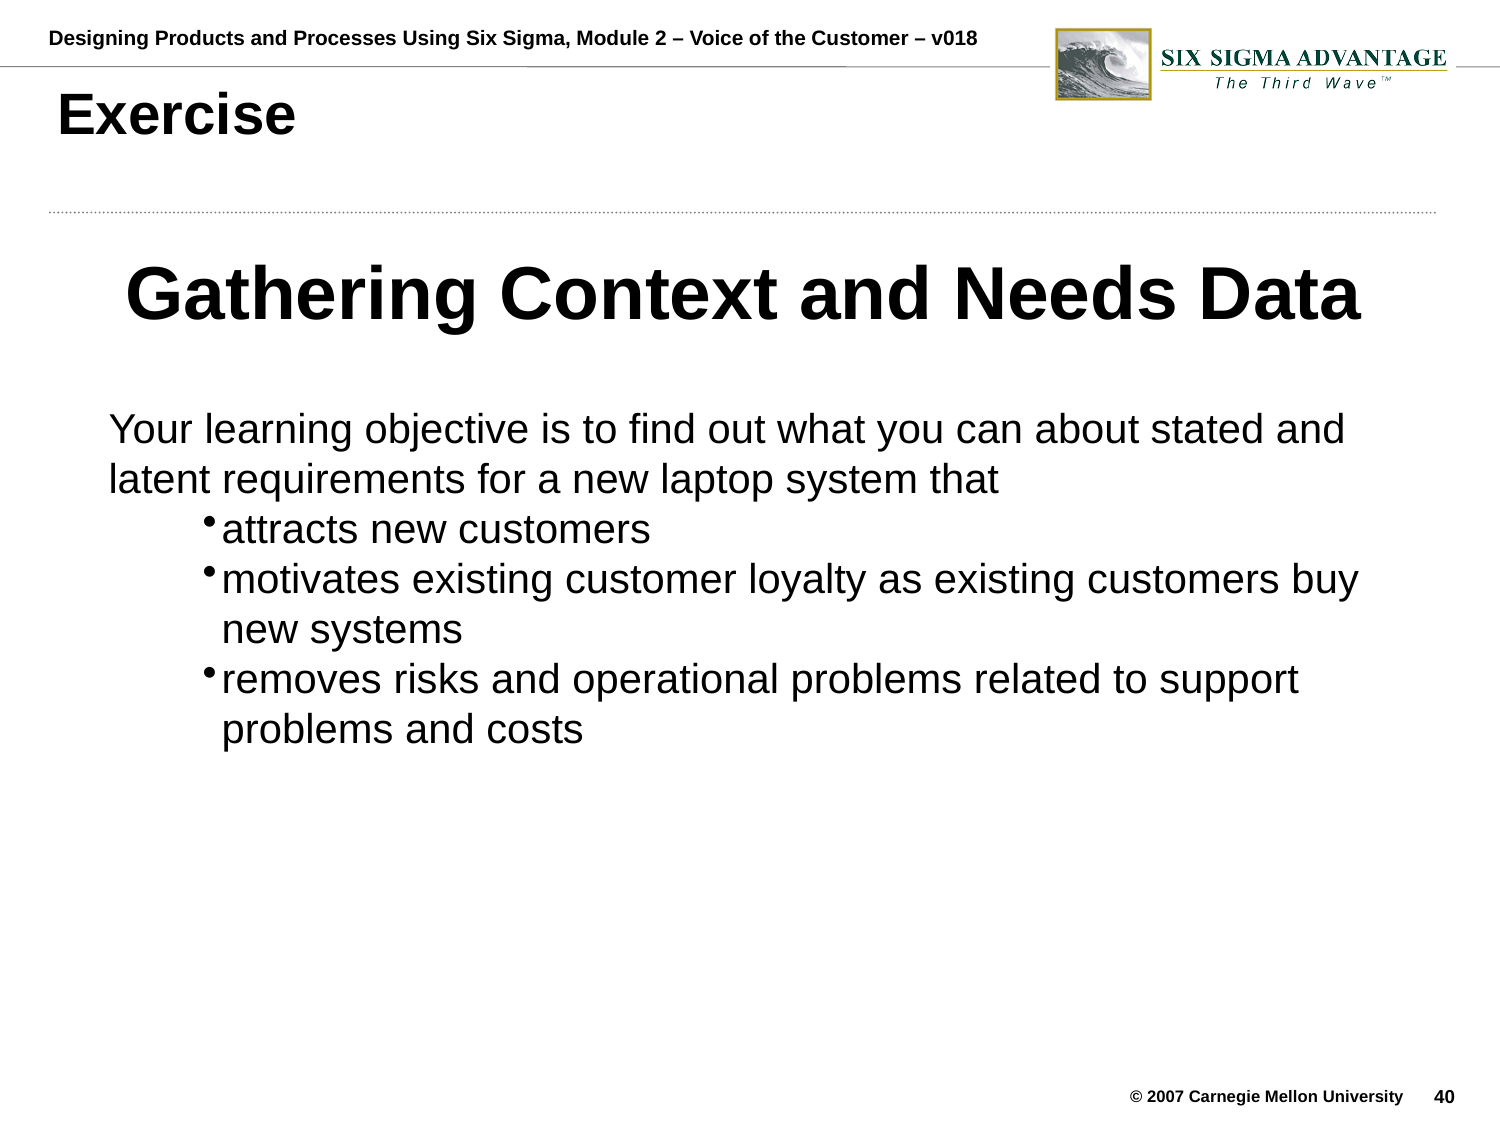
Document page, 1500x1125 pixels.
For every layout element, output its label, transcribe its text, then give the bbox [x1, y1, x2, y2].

text_box Your learning objective is to find out what you can about stated and latent requirements for a new laptop system that attracts new customers motivates existing customer loyalty as existing customers buy new systems removes risks and operational problems related to support problems and costs [93, 394, 1430, 760]
text_box Gathering Context and Needs Data [94, 237, 1394, 342]
title Exercise [42, 82, 1438, 154]
picture [1049, 24, 1456, 104]
